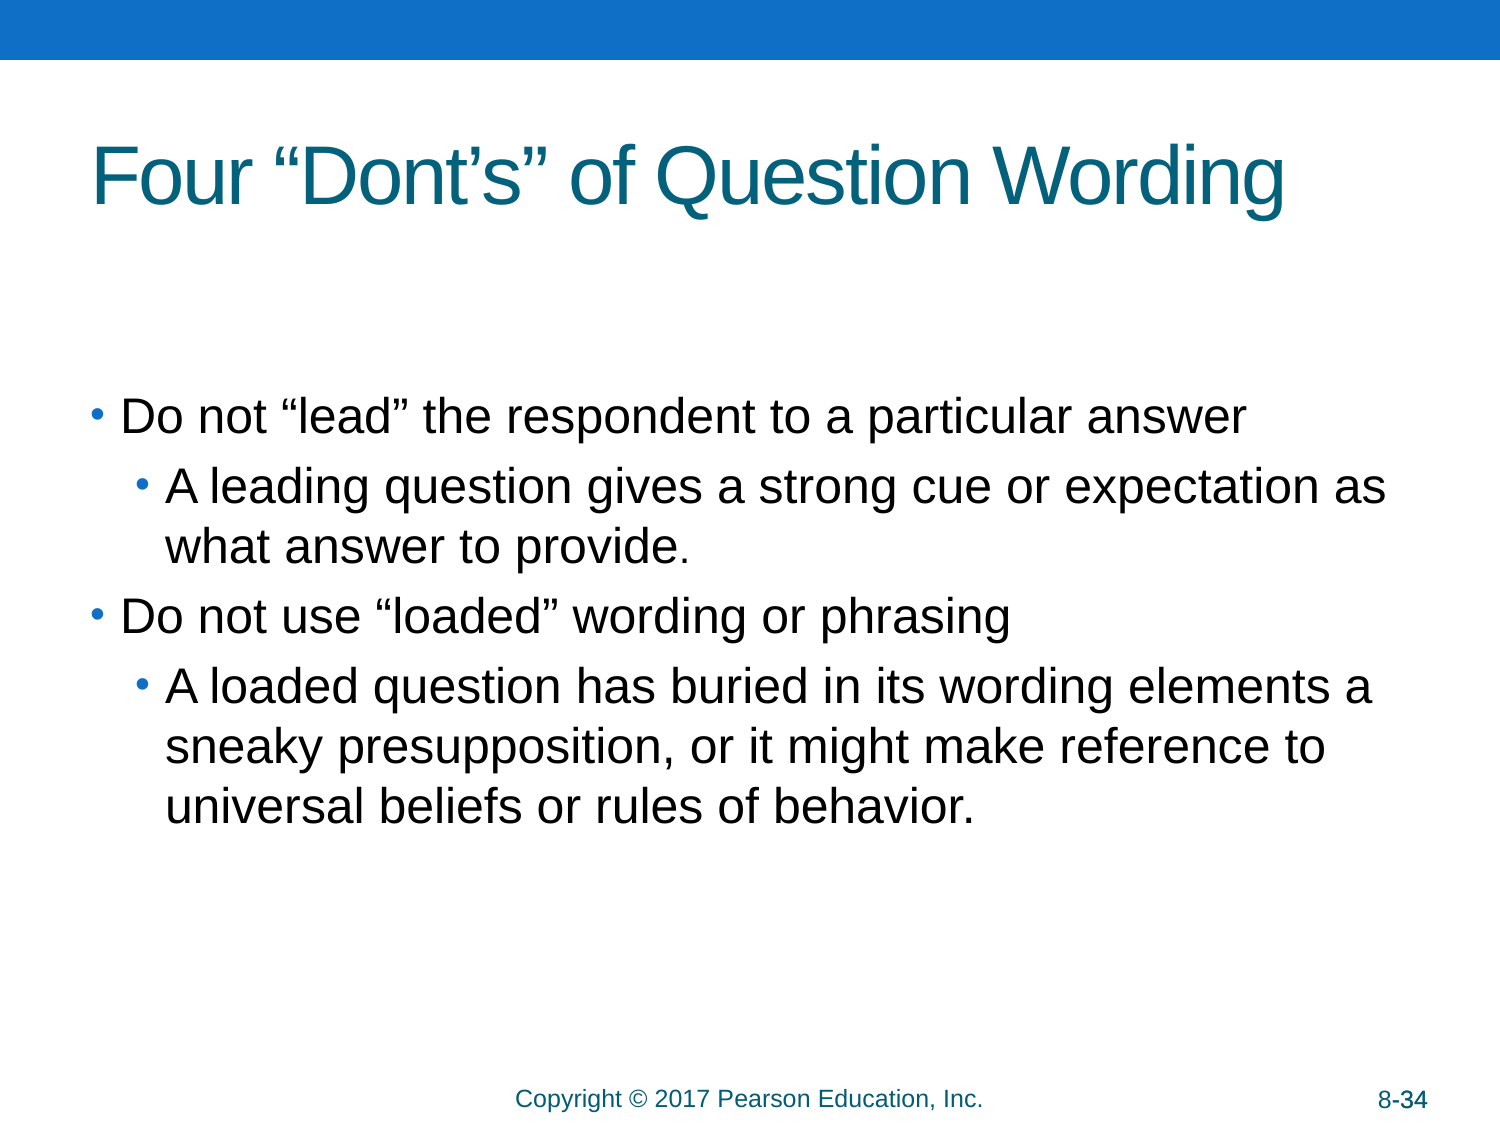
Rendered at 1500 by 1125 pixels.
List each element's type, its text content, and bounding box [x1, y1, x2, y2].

title Four “Dont’s” of Question Wording [75, 90, 1425, 253]
list Do not “lead” the respondent to a particular answer A leading question gives a strong cue or expectation as what answer to provide. Do not use “loaded” wording or phrasing A loaded question has buried in its wording elements a sneaky presupposition, or it might make reference to universal beliefs or rules of behavior. [75, 376, 1425, 1125]
